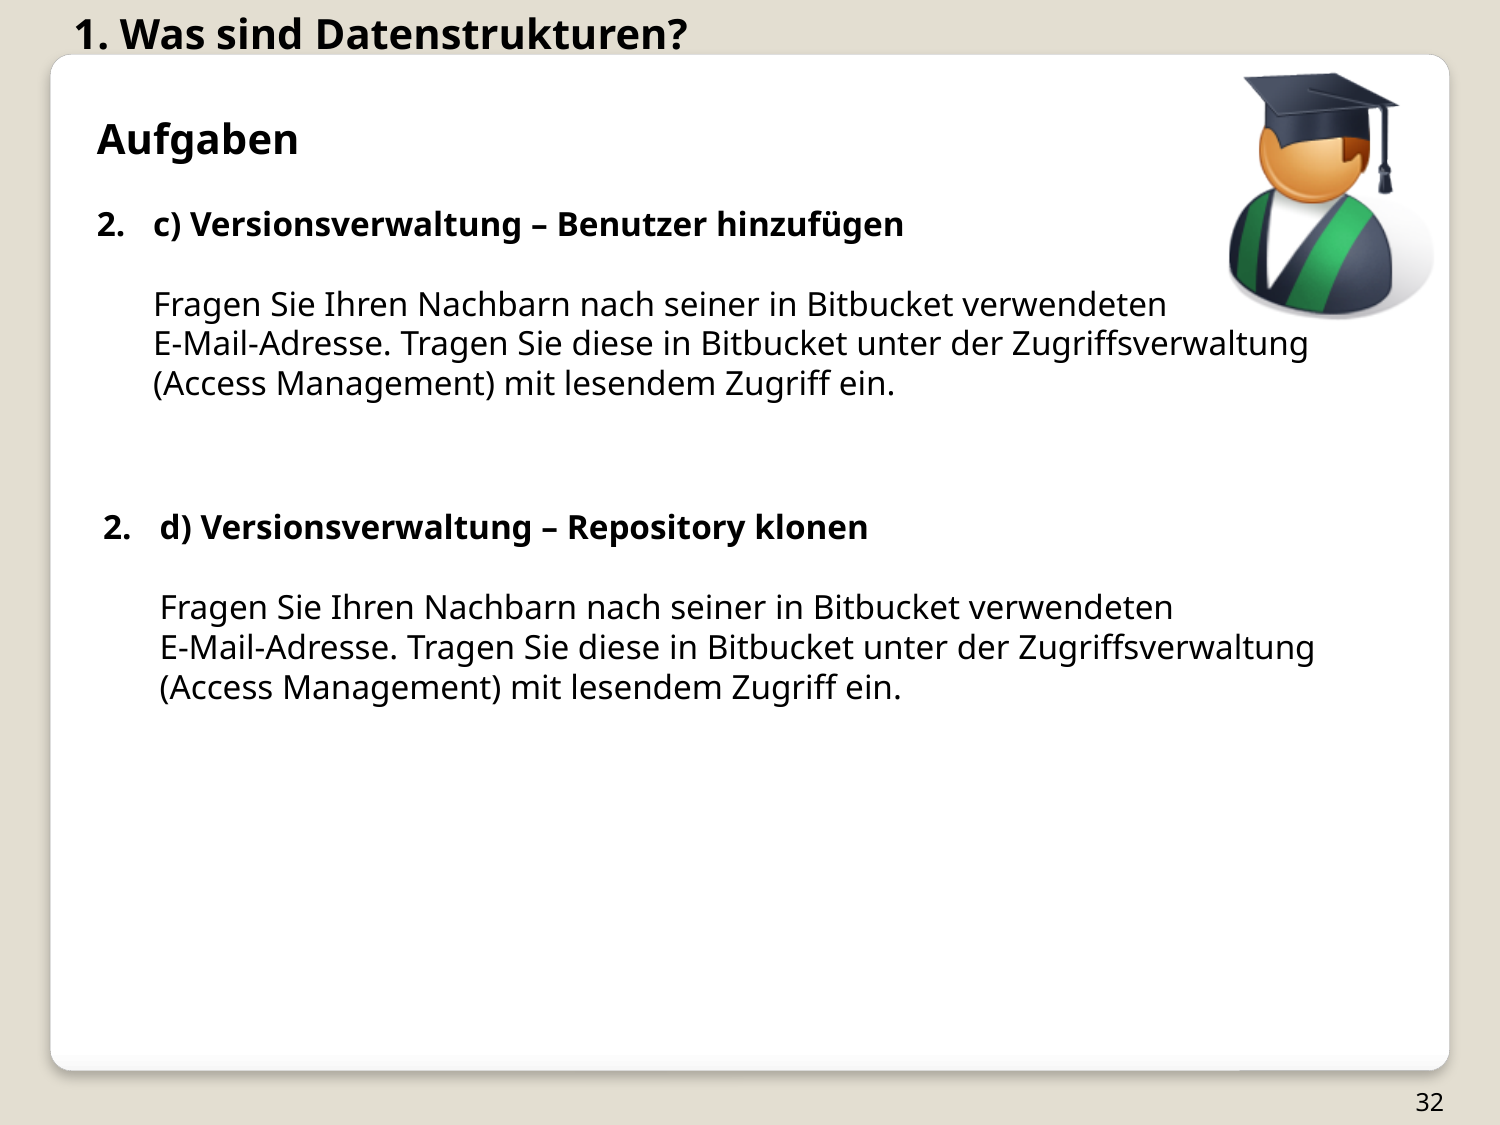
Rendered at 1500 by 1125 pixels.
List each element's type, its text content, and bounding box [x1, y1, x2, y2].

text_box Aufgaben c) Versionsverwaltung – Benutzer hinzufügen Fragen Sie Ihren Nachbarn nach seiner in Bitbucket verwendeten E-Mail-Adresse. Tragen Sie diese in Bitbucket unter der Zugriffsverwaltung (Access Management) mit lesendem Zugriff ein. [82, 105, 1442, 650]
text_box 1. Was sind Datenstrukturen? [58, 0, 1325, 65]
picture [1195, 58, 1477, 341]
text_box d) Versionsverwaltung – Repository klonen Fragen Sie Ihren Nachbarn nach seiner in Bitbucket verwendeten E-Mail-Adresse. Tragen Sie diese in Bitbucket unter der Zugriffsverwaltung (Access Management) mit lesendem Zugriff ein. [88, 498, 1408, 714]
